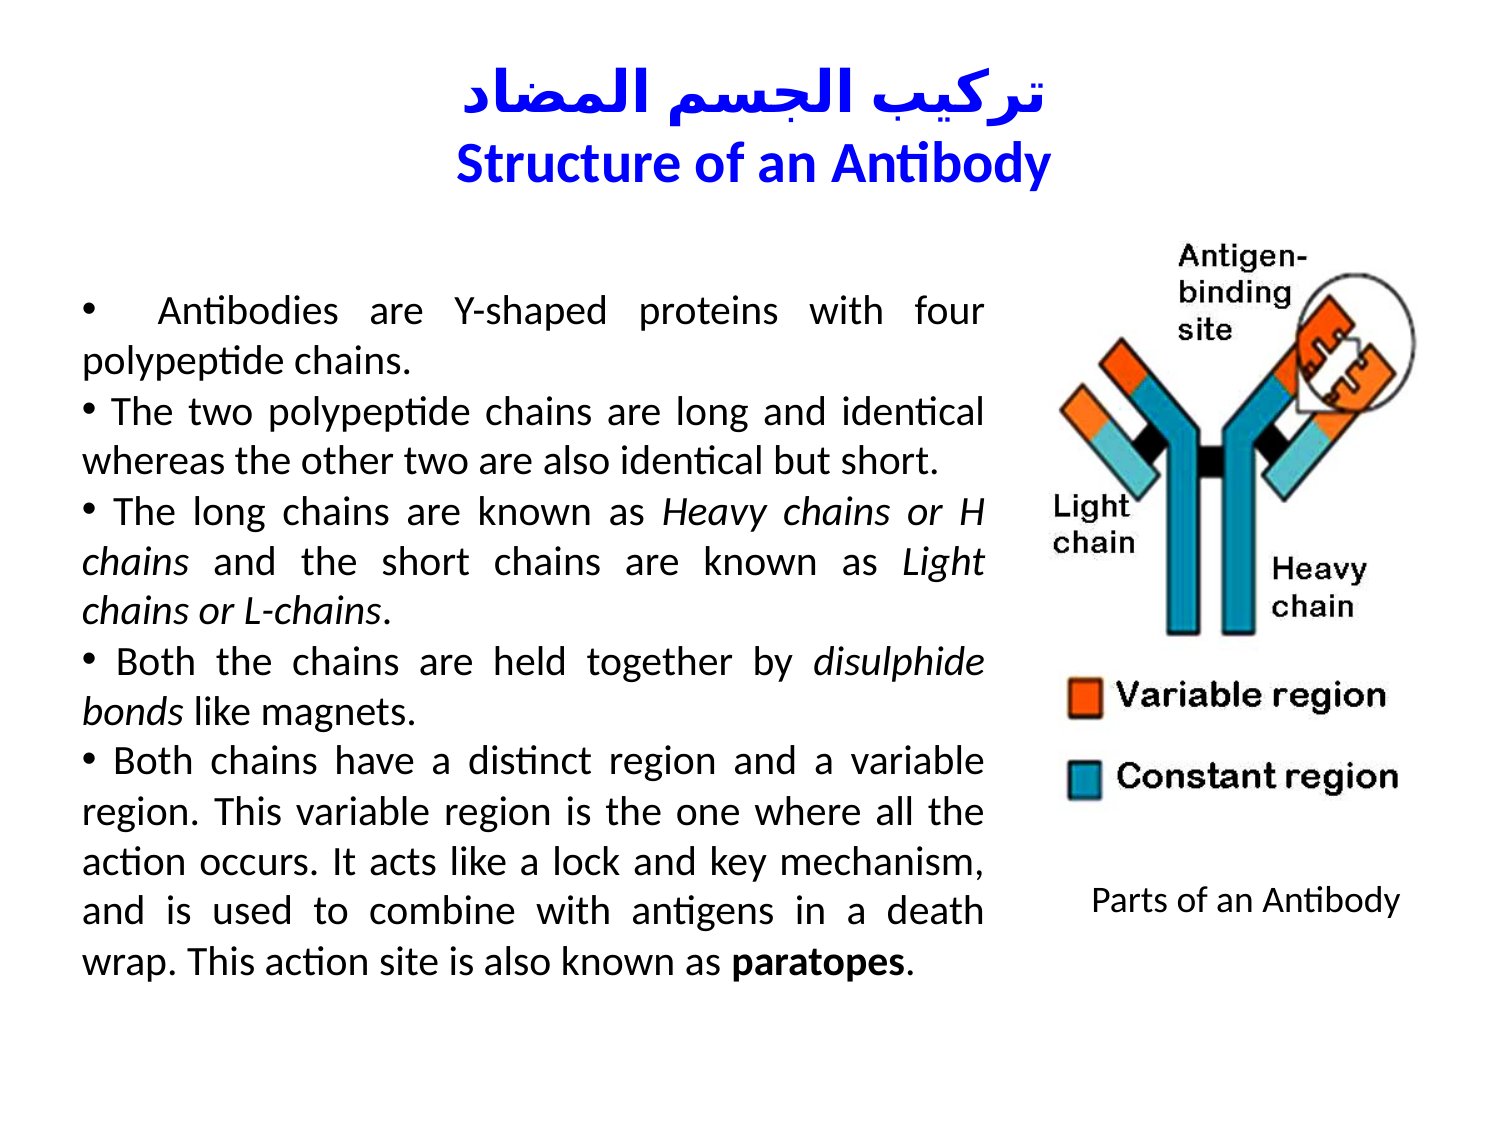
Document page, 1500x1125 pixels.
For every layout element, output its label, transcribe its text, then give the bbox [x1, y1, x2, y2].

picture [1019, 210, 1434, 837]
text_box تركيب الجسم المضاد Structure of an Antibody [441, 46, 1068, 202]
text_box Antibodies are Y-shaped proteins with four polypeptide chains. The two polypeptide chains are long and identical whereas the other two are also identical but short. The long chains are known as Heavy chains or H chains and the short chains are known as Light chains or L-chains. Both the chains are held together by disulphide bonds like magnets. Both chains have a distinct region and a variable region. This variable region is the one where all the action occurs. It acts like a lock and key mechanism, and is used to combine with antigens in a death wrap. This action site is also known as paratopes. [76, 183, 991, 1009]
text_box Parts of an Antibody [1076, 867, 1416, 927]
